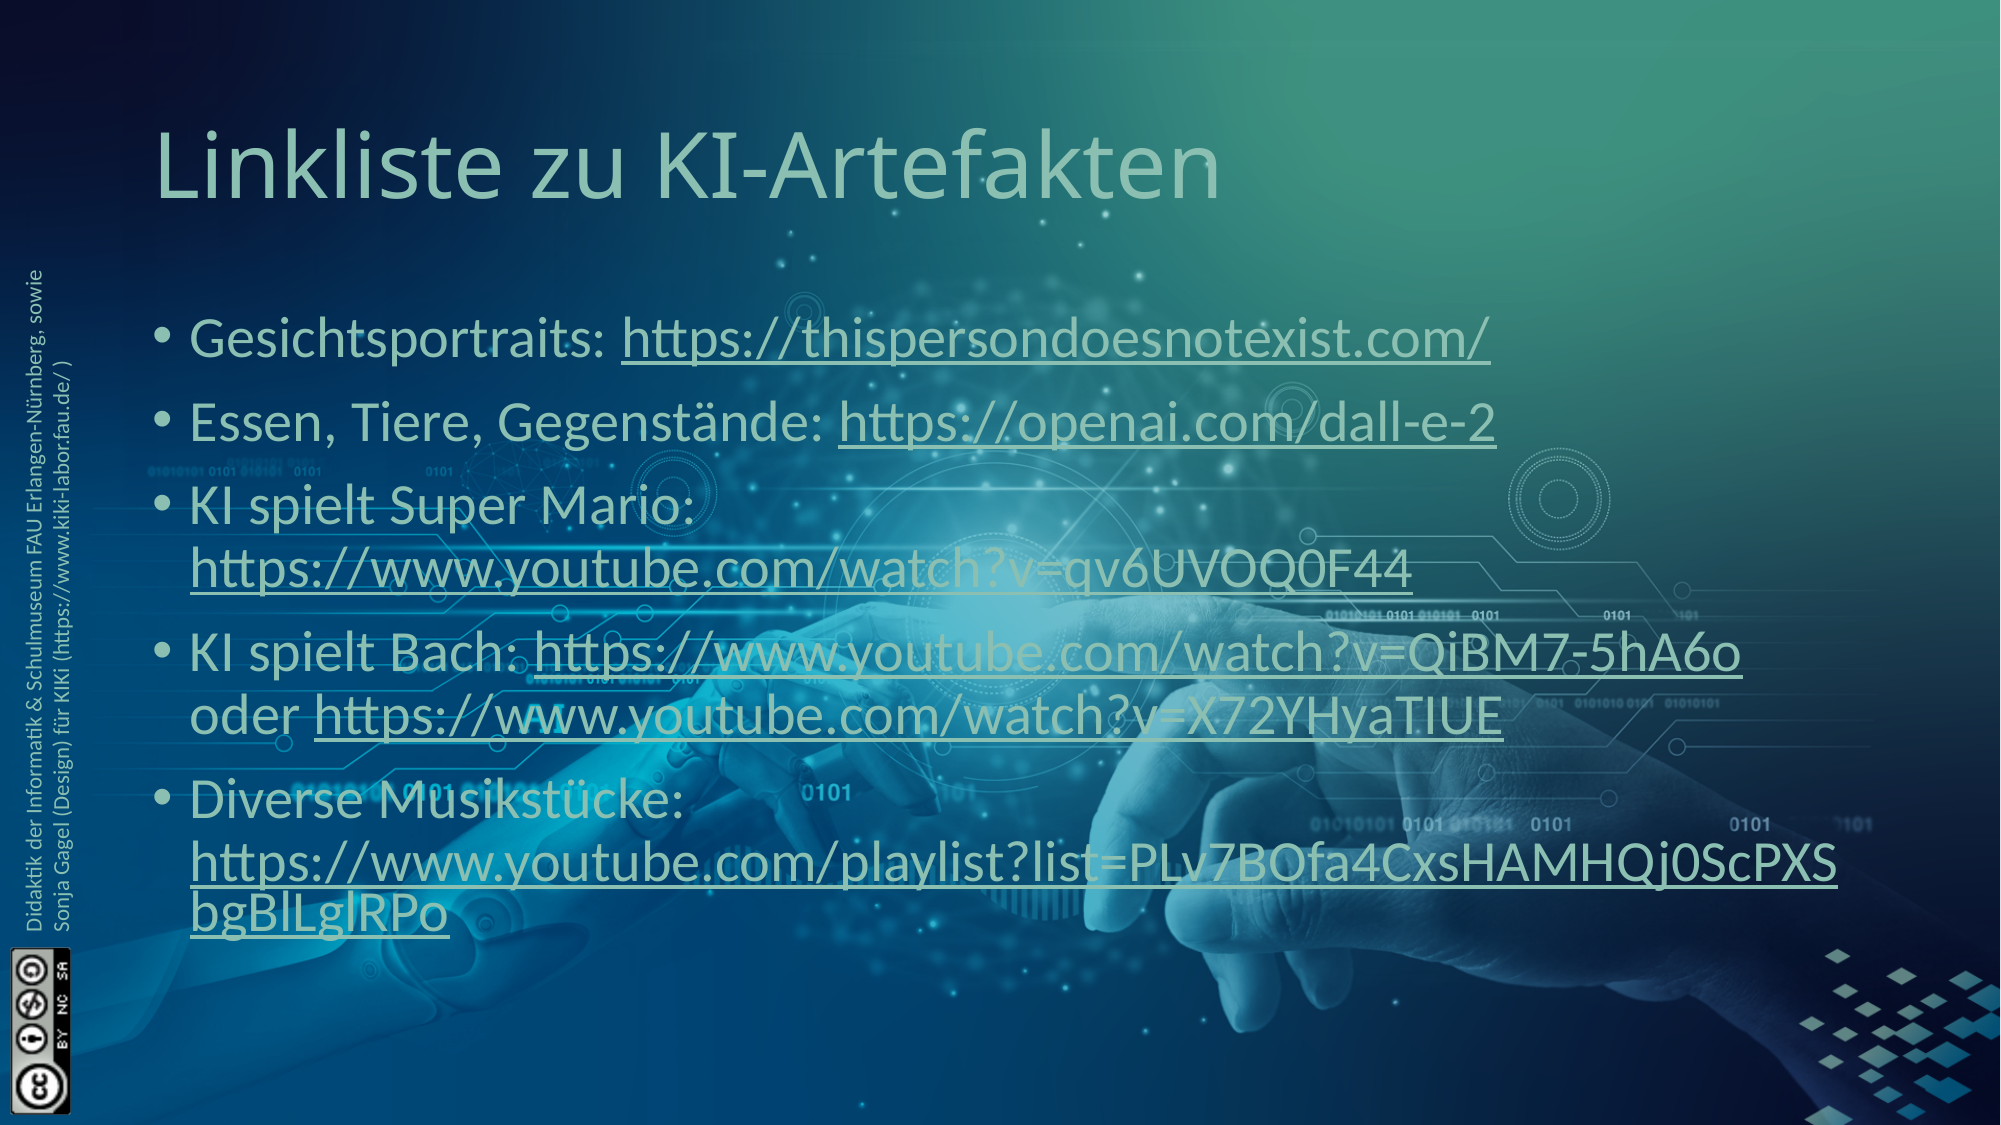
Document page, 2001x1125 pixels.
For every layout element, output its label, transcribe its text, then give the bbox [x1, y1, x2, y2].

title Linkliste zu KI-Artefakten [137, 59, 1863, 278]
picture [0, 0, 2001, 1125]
list Gesichtsportraits: https://thispersondoesnotexist.com/ Essen, Tiere, Gegenstände: https://openai.com/dall-e-2 KI spielt Super Mario: https://www.youtube.com/watch?v=qv6UVOQ0F44 KI spielt Bach: https://www.youtube.com/watch?v=QiBM7-5hA6o oder https://www.youtube.com/watch?v=X72YHyaTIUE Diverse Musikstücke: https://www.youtube.com/playlist?list=PLv7BOfa4CxsHAMHQj0ScPXSbgBlLglRPo [137, 299, 1863, 1014]
